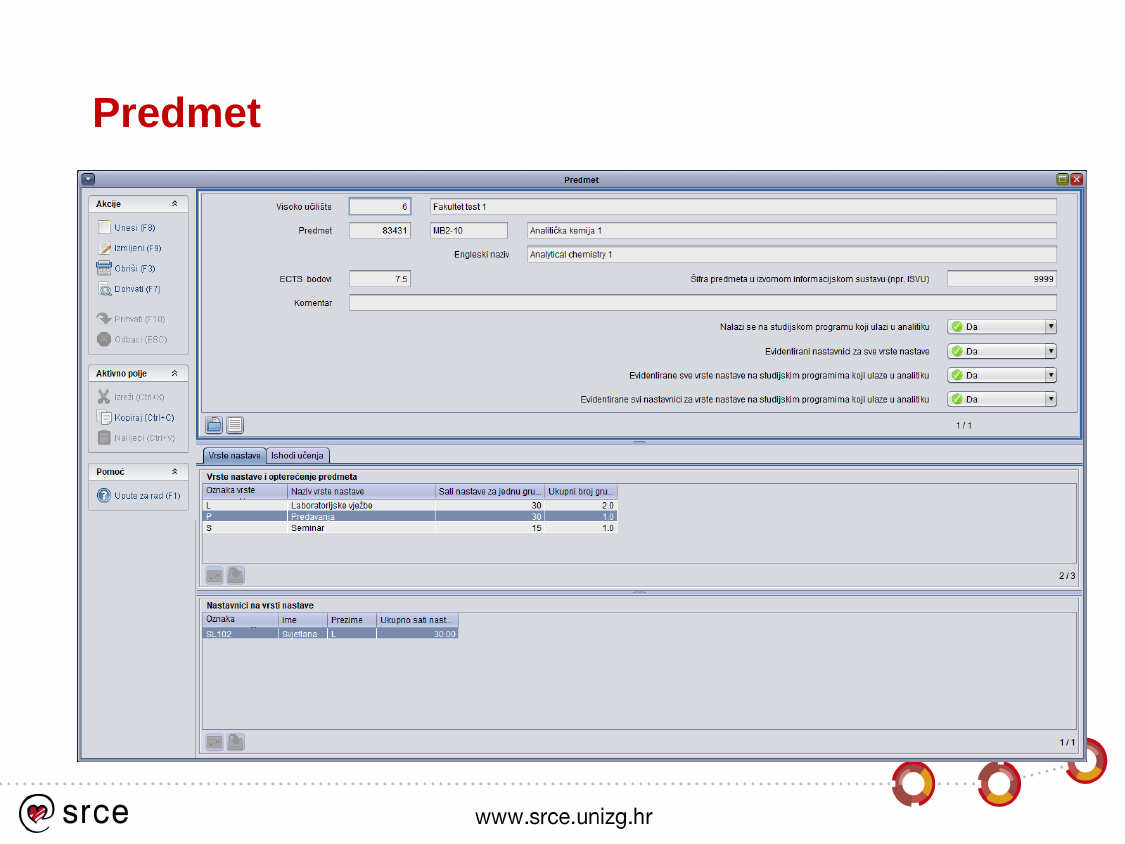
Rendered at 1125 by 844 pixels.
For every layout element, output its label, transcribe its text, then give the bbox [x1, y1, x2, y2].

picture [0, 0, 1125, 844]
title Predmet [77, 63, 1048, 165]
